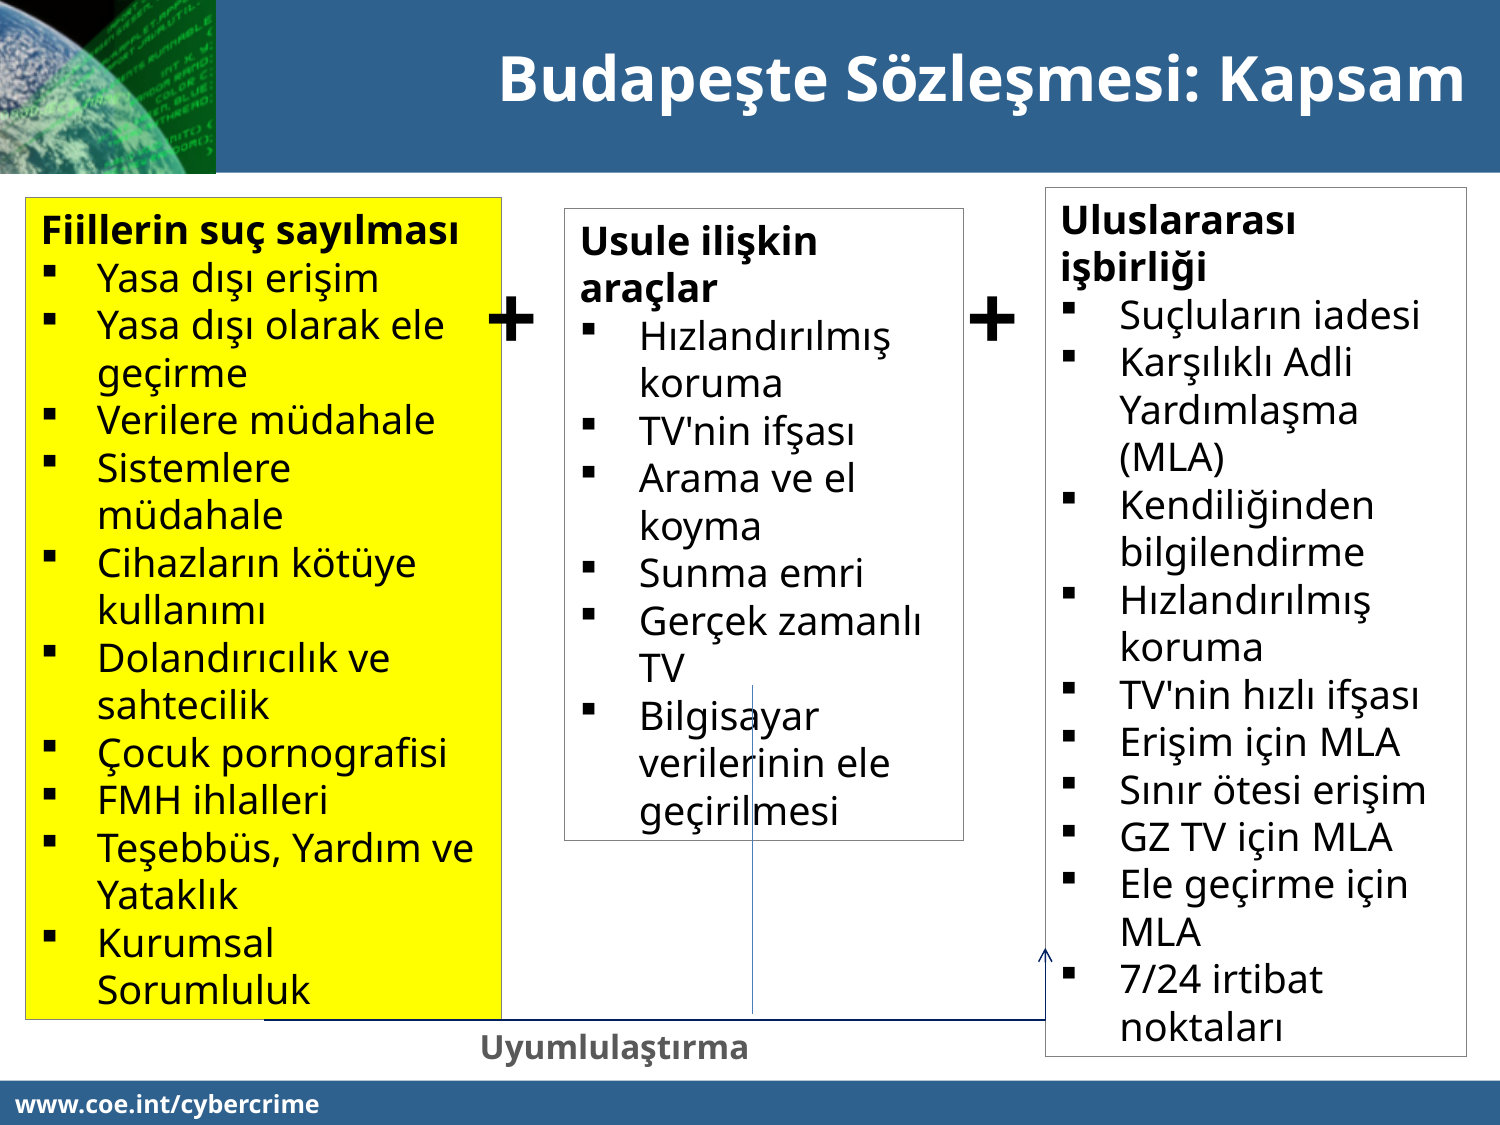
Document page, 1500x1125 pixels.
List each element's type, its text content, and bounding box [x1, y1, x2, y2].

text_box [220, 0, 1500, 175]
text_box Usule ilişkin araçlar Hızlandırılmış koruma TV'nin ifşası Arama ve el koyma Sunma emri Gerçek zamanlı TV Bilgisayar verilerinin ele geçirilmesi [564, 208, 964, 841]
text_box Uluslararası işbirliği Suçluların iadesi Karşılıklı Adli Yardımlaşma (MLA) Kendiliğinden bilgilendirme Hızlandırılmış koruma TV'nin hızlı ifşası Erişim için MLA Sınır ötesi erişim GZ TV için MLA Ele geçirme için MLA 7/24 irtibat noktaları [1045, 187, 1467, 1057]
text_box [589, 621, 719, 1125]
picture [0, 0, 216, 174]
text_box www.coe.int/cybercrime [0, 1079, 584, 1125]
text_box Uyumlulaştırma [724, 1018, 821, 1074]
text_box Budapeşte Sözleşmesi: Kapsam [230, 31, 1483, 121]
text_box Uyumlulaştırma [464, 1018, 584, 1074]
text_box Fiillerin suç sayılması Yasa dışı erişim Yasa dışı olarak ele geçirme Verilere müdahale Sistemlere müdahale Cihazların kötüye kullanımı Dolandırıcılık ve sahtecilik Çocuk pornografisi FMH ihlalleri Teşebbüs, Yardım ve Yataklık Kurumsal Sorumluluk [25, 197, 502, 1020]
text_box + [471, 251, 577, 377]
text_box + [951, 251, 1057, 377]
text_box www.coe.int/cybercrime [724, 1079, 1500, 1125]
